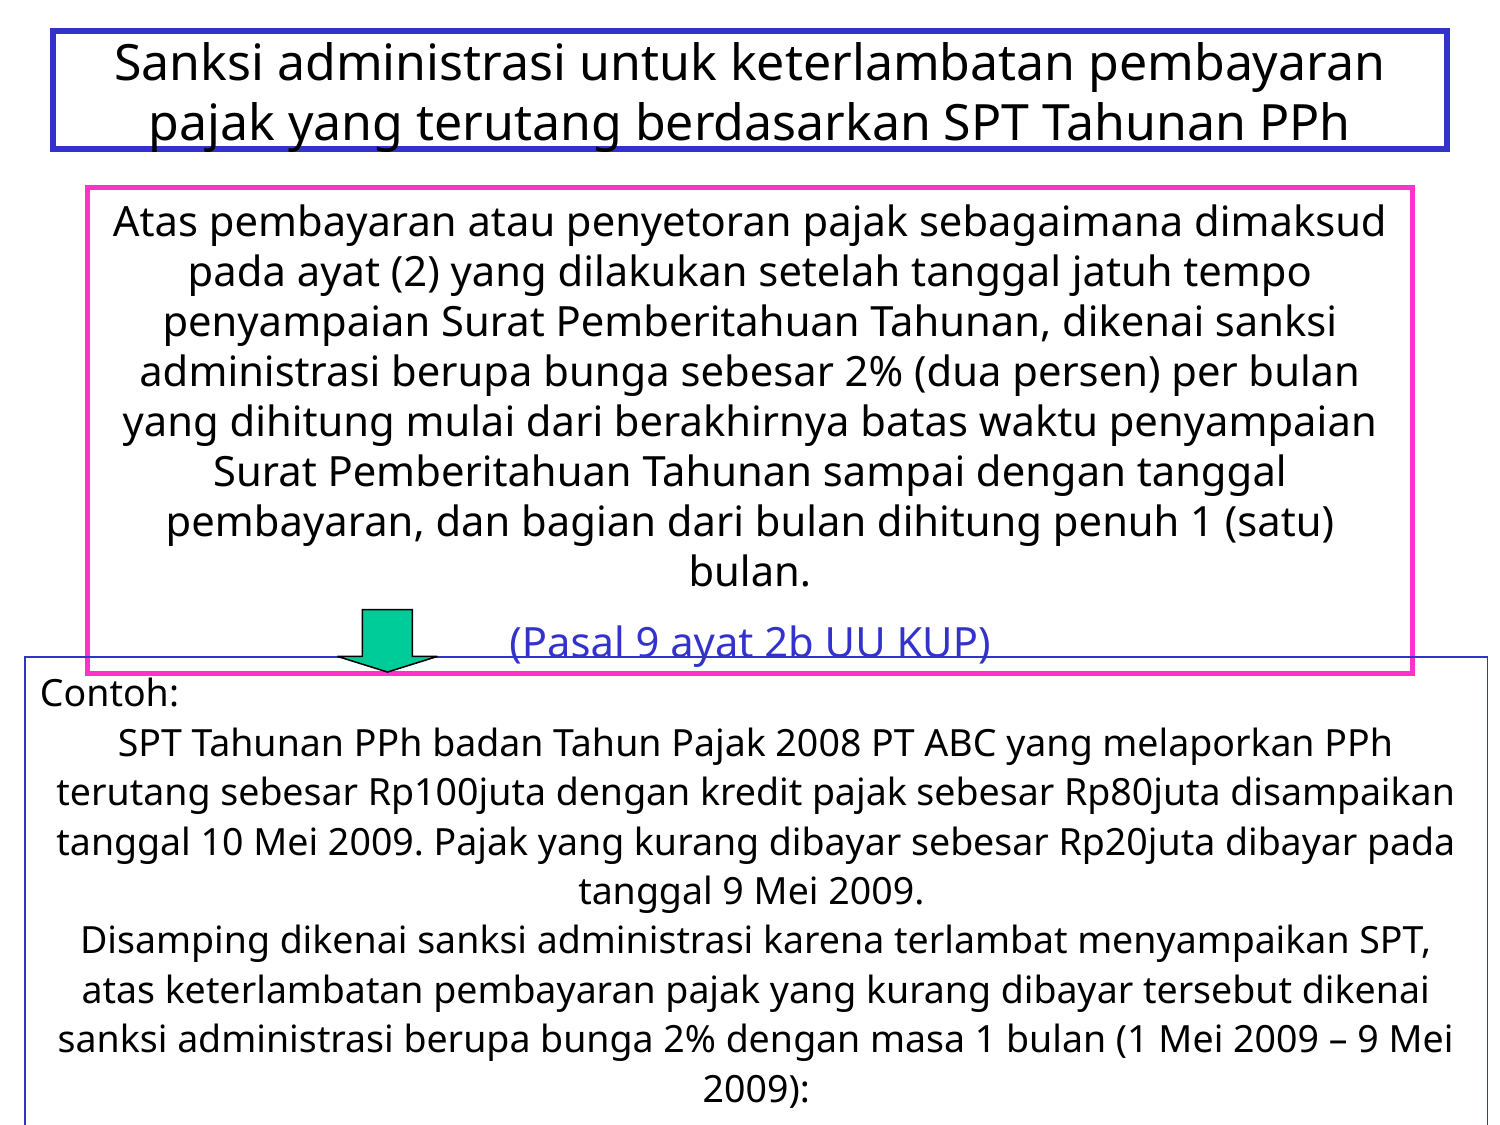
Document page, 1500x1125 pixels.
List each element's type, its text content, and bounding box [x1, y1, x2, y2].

title Sanksi administrasi untuk keterlambatan pembayaran pajak yang terutang berdasarkan SPT Tahunan PPh [52, 30, 1448, 150]
text_box [337, 609, 438, 673]
text_box Contoh: SPT Tahunan PPh badan Tahun Pajak 2008 PT ABC yang melaporkan PPh terutang sebesar Rp100juta dengan kredit pajak sebesar Rp80juta disampaikan tanggal 10 Mei 2009. Pajak yang kurang dibayar sebesar Rp20juta dibayar pada tanggal 9 Mei 2009. Disamping dikenai sanksi administrasi karena terlambat menyampaikan SPT, atas keterlambatan pembayaran pajak yang kurang dibayar tersebut dikenai sanksi administrasi berupa bunga 2% dengan masa 1 bulan (1 Mei 2009 – 9 Mei 2009): 1x 2% x Rp20.000.000,00 = Rp400.000,00 [24, 657, 1488, 1125]
text_box Atas pembayaran atau penyetoran pajak sebagaimana dimaksud pada ayat (2) yang dilakukan setelah tanggal jatuh tempo penyampaian Surat Pemberitahuan Tahunan, dikenai sanksi administrasi berupa bunga sebesar 2% (dua persen) per bulan yang dihitung mulai dari berakhirnya batas waktu penyampaian Surat Pemberitahuan Tahunan sampai dengan tanggal pembayaran, dan bagian dari bulan dihitung penuh 1 (satu) bulan. (Pasal 9 ayat 2b UU KUP) [87, 187, 1413, 657]
